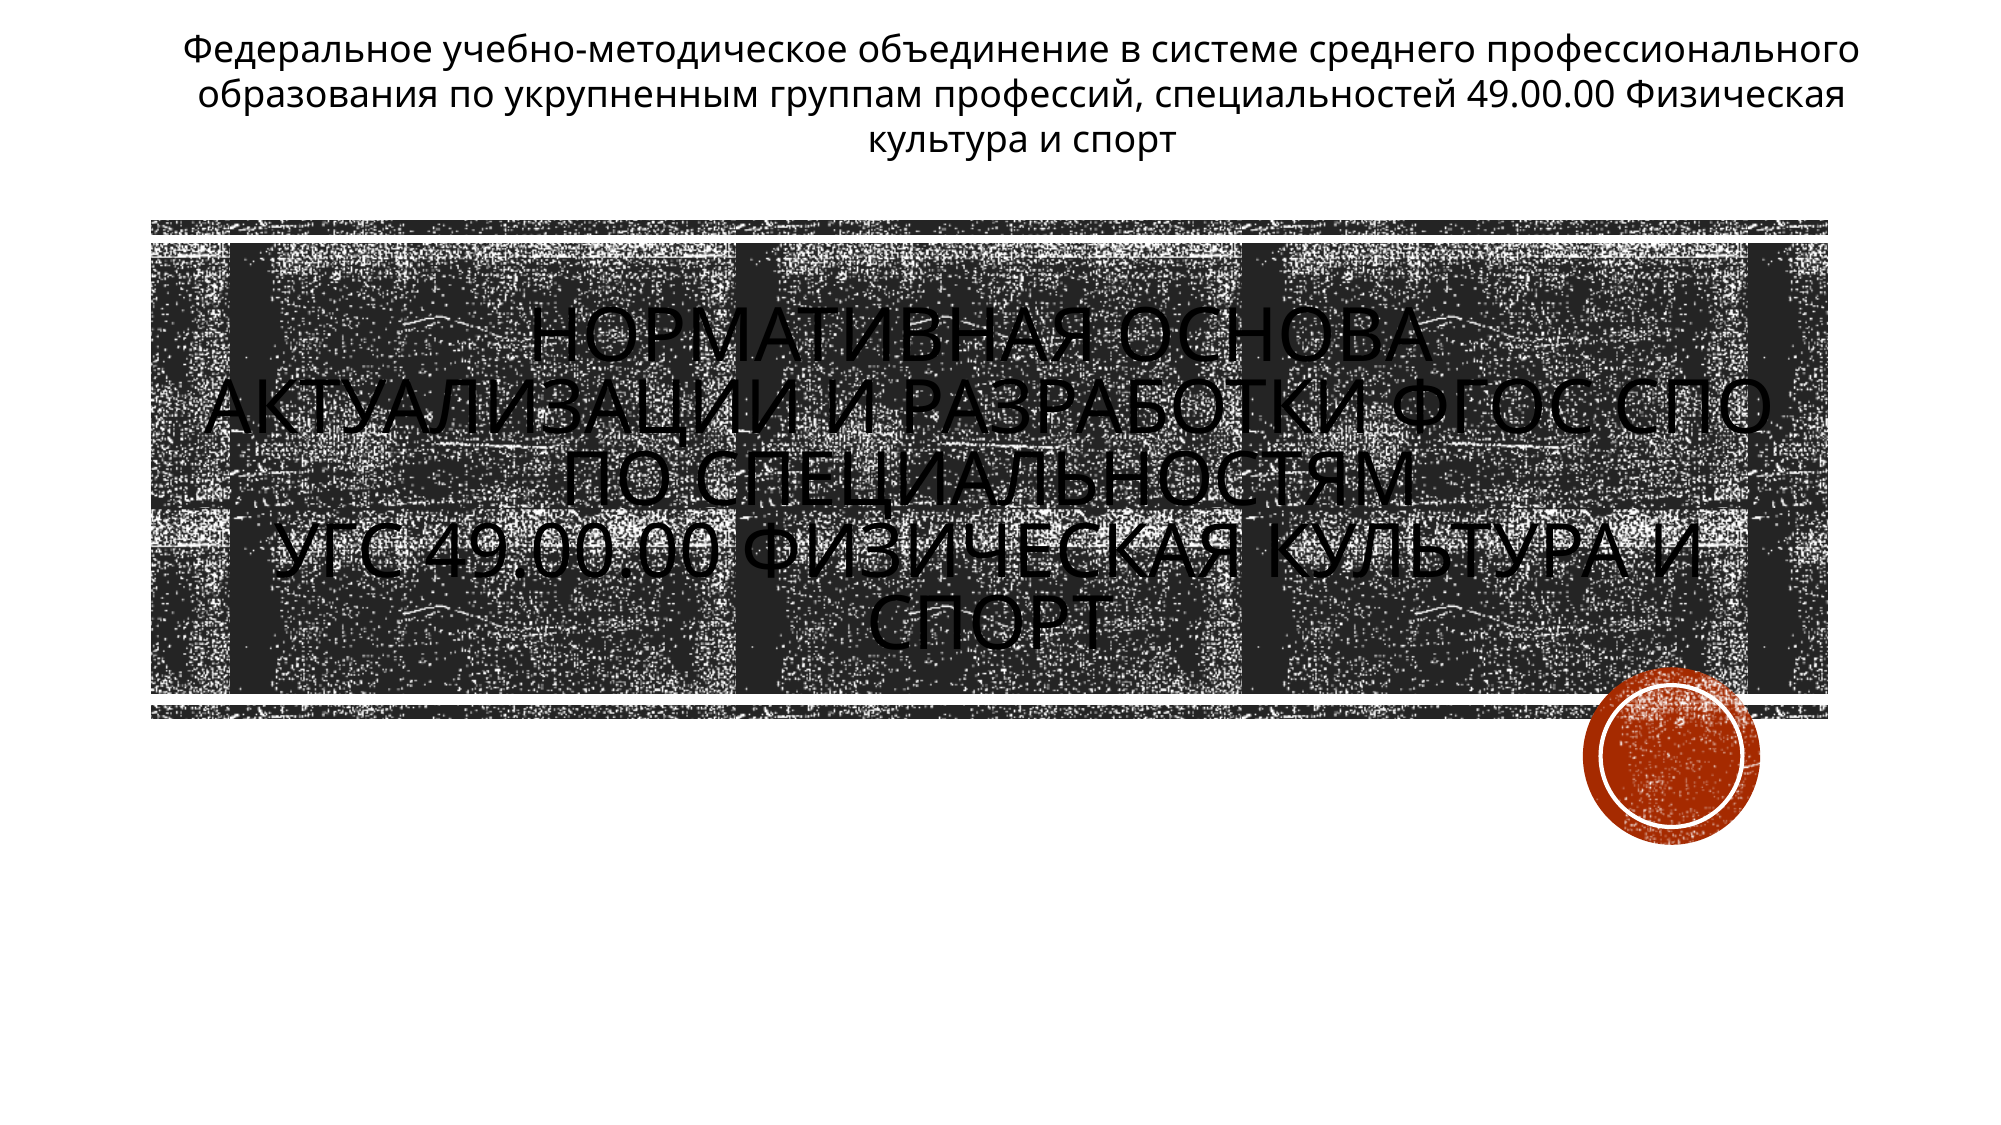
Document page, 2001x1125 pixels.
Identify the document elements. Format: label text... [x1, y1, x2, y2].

text_box Федеральное учебно-методическое объединение в системе среднего профессионального образования по укрупненным группам профессий, специальностей 49.00.00 Физическая культура и спорт [107, 17, 1937, 168]
title Нормативная основа актуализации и разработки ФГОС СПО по специальностям УГС 49.00.00 Физическая культура и спорт [172, 234, 1808, 733]
